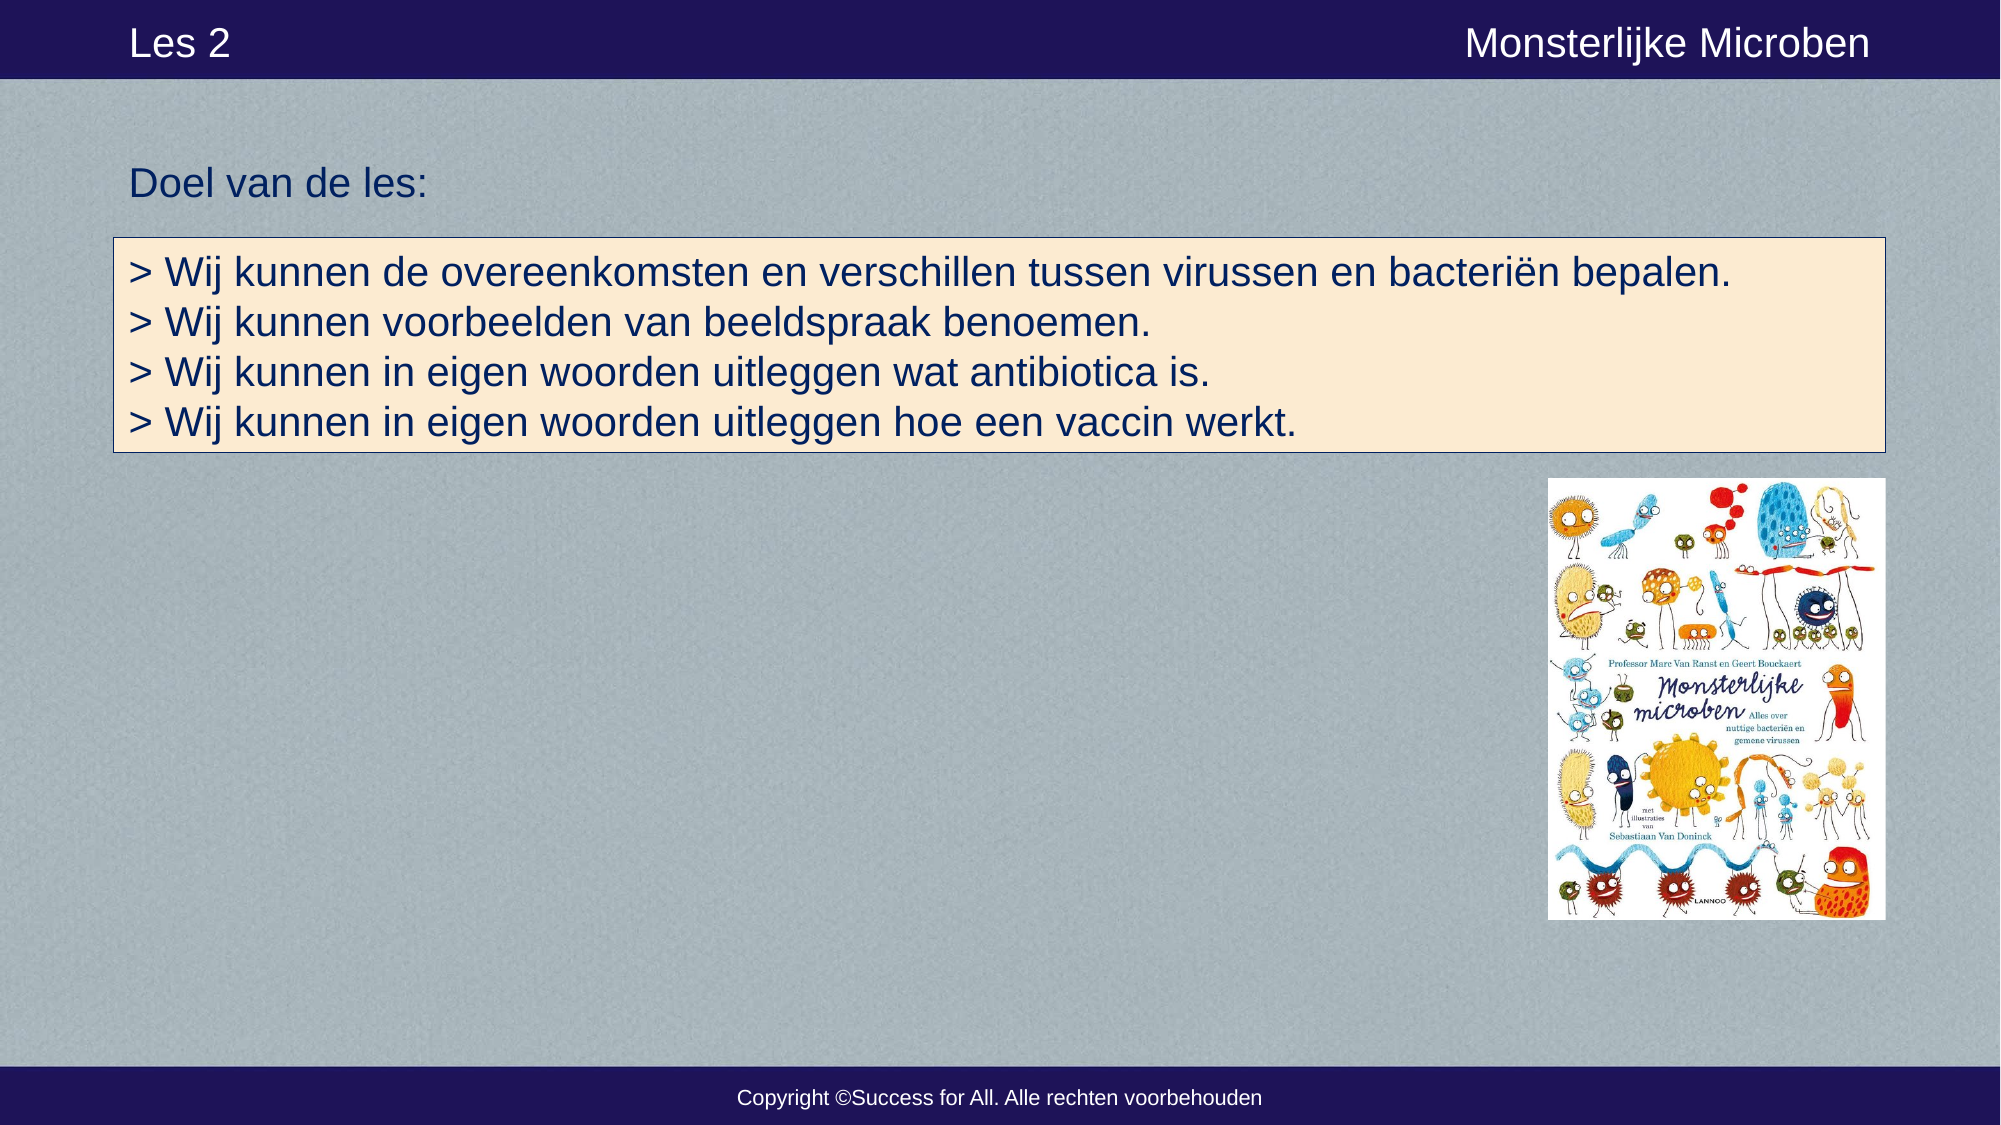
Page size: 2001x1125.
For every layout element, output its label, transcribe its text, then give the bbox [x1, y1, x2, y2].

text_box Doel van de les: [113, 148, 1635, 214]
text_box Monsterlijke Microben [999, 8, 1886, 73]
picture [0, 0, 2001, 1125]
text_box Les 2 [114, 8, 354, 73]
text_box Copyright ©Success for All. Alle rechten voorbehouden [0, 1076, 2000, 1125]
text_box > Wij kunnen de overeenkomsten en verschillen tussen virussen en bacteriën bepalen. > Wij kunnen voorbeelden van beeldspraak benoemen. > Wij kunnen in eigen woorden uitleggen wat antibiotica is. > Wij kunnen in eigen woorden uitleggen hoe een vaccin werkt. [113, 237, 1886, 453]
